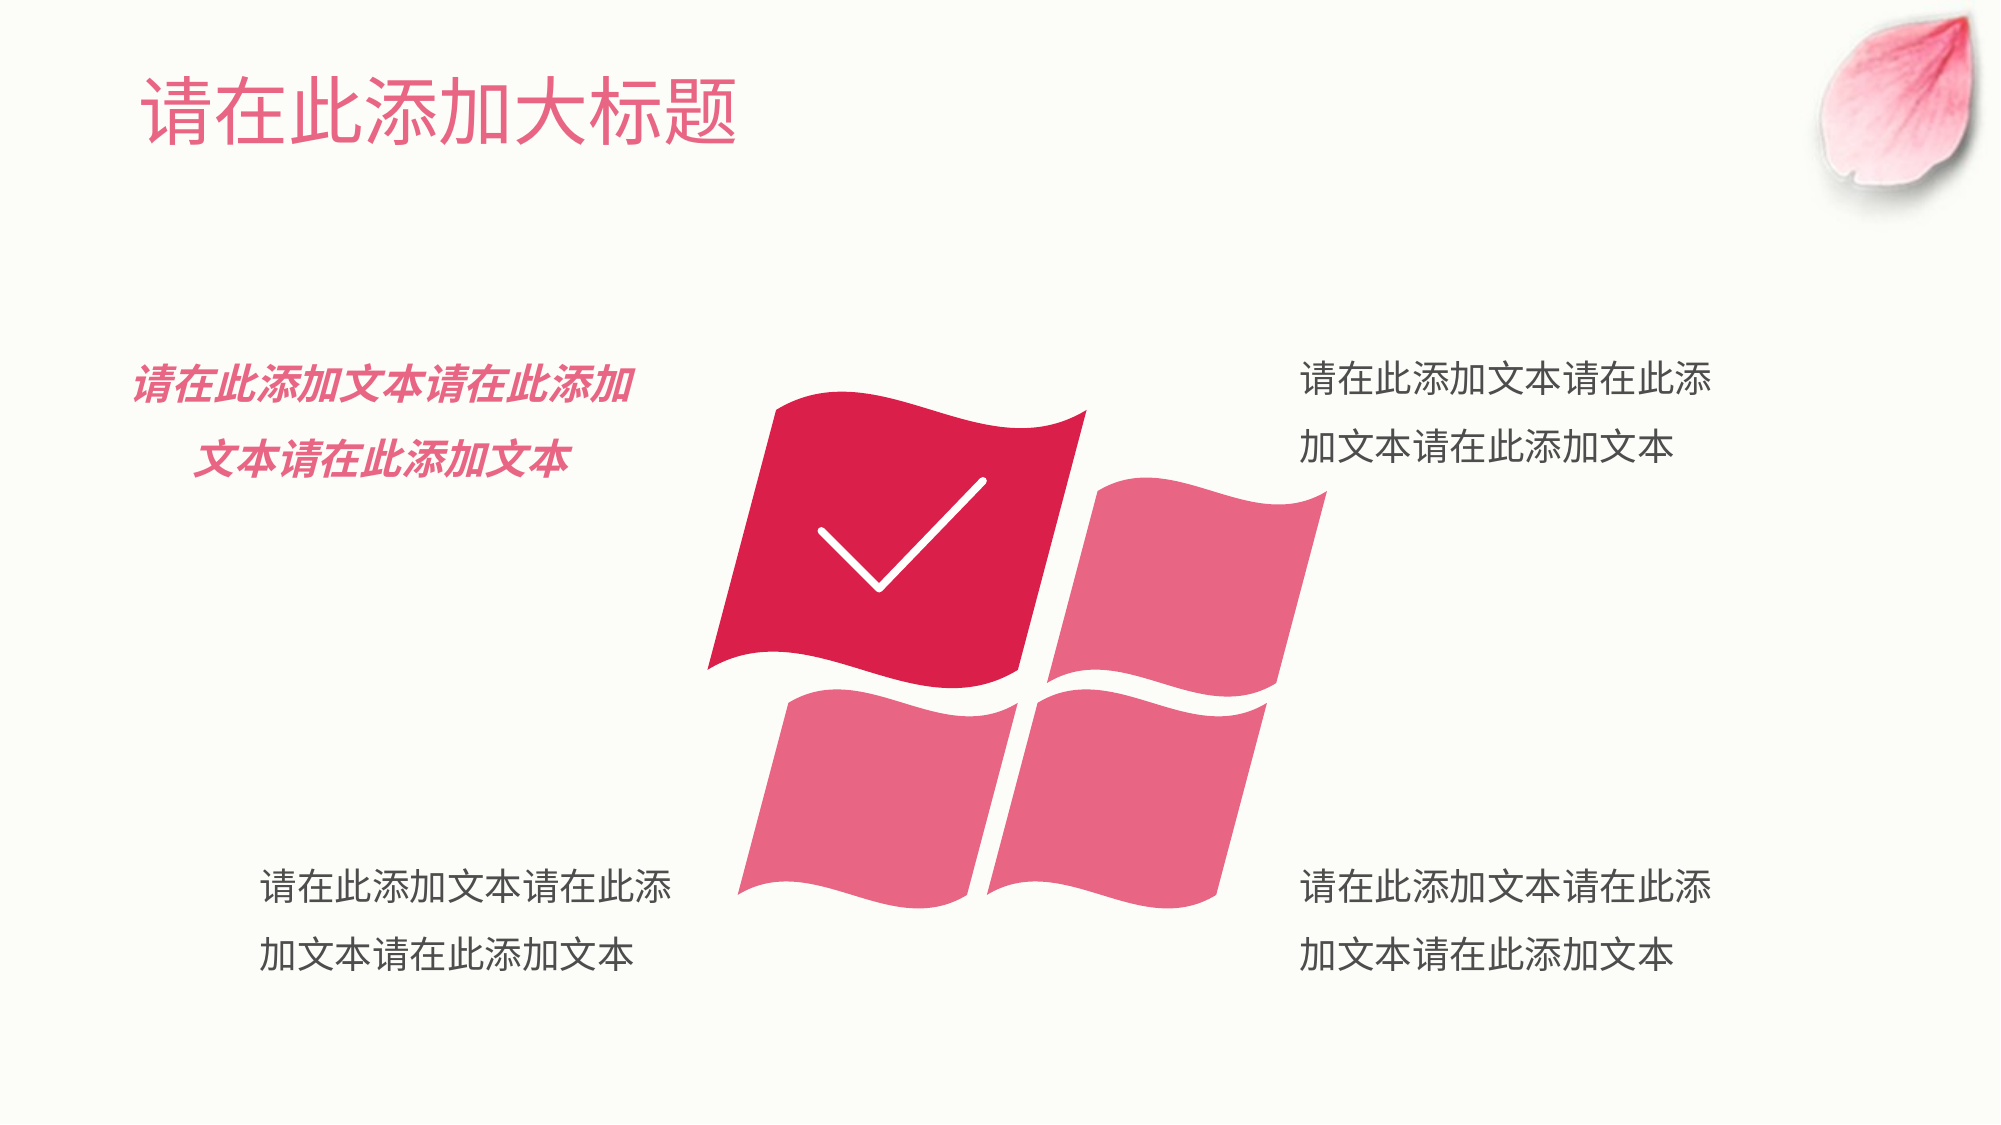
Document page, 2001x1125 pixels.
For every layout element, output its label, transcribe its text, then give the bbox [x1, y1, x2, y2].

text_box 请在此添加文本请在此添加文本请在此添加文本 [1284, 325, 1748, 476]
picture [0, 0, 2000, 1124]
text_box [817, 477, 987, 593]
text_box [1046, 477, 1327, 697]
text_box 请在此添加文本请在此添加文本请在此添加文本 [113, 325, 649, 491]
text_box [986, 689, 1267, 909]
text_box 请在此添加文本请在此添加文本请在此添加文本 [1284, 833, 1748, 983]
text_box 请在此添加文本请在此添加文本请在此添加文本 [245, 833, 708, 983]
text_box [737, 689, 1018, 909]
title 请在此添加大标题 [123, 45, 1552, 185]
text_box [707, 391, 1087, 689]
